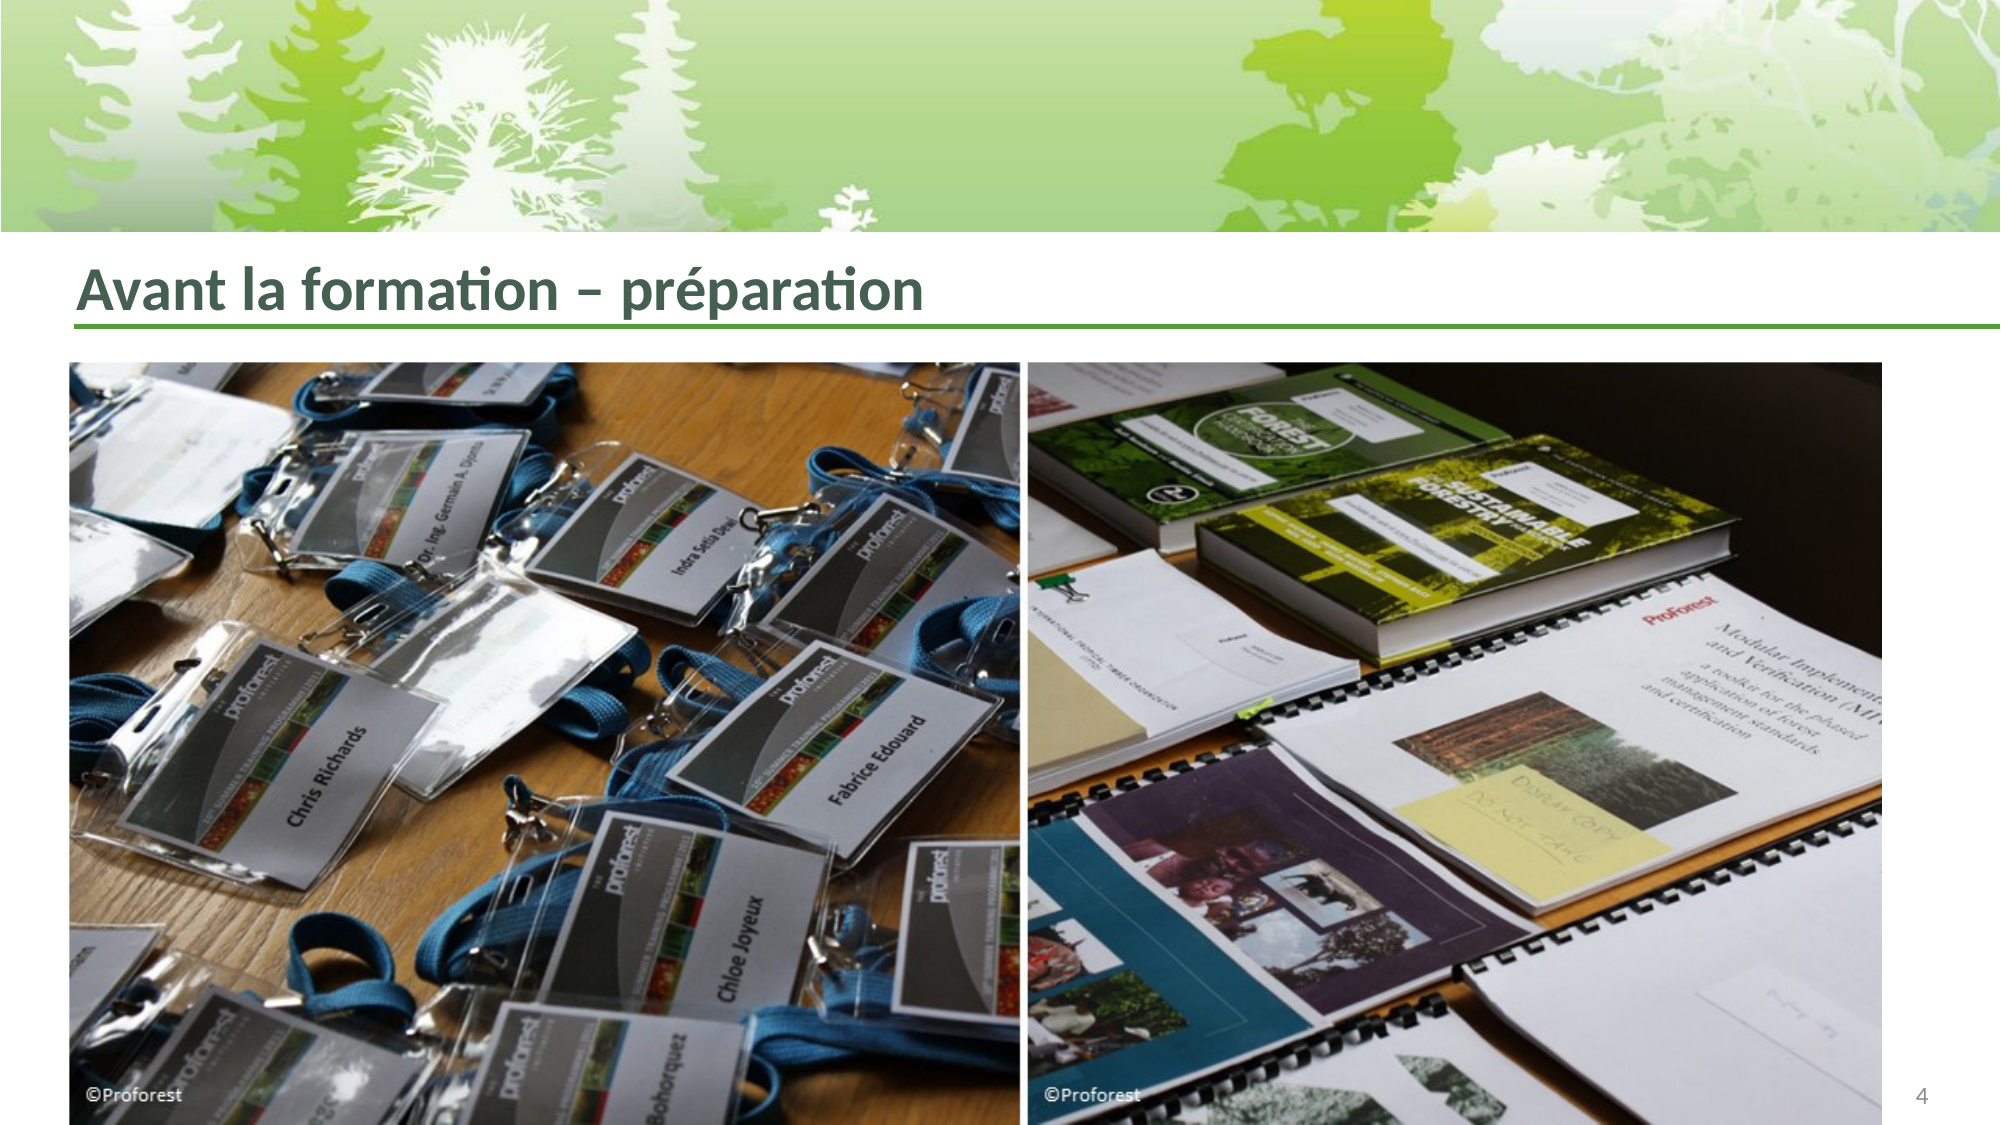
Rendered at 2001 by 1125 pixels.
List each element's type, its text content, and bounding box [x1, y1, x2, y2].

picture [0, 0, 2000, 232]
slide_number 4 [1882, 1065, 1944, 1125]
picture [68, 361, 1882, 1125]
title Avant la formation – préparation [61, 249, 1337, 332]
